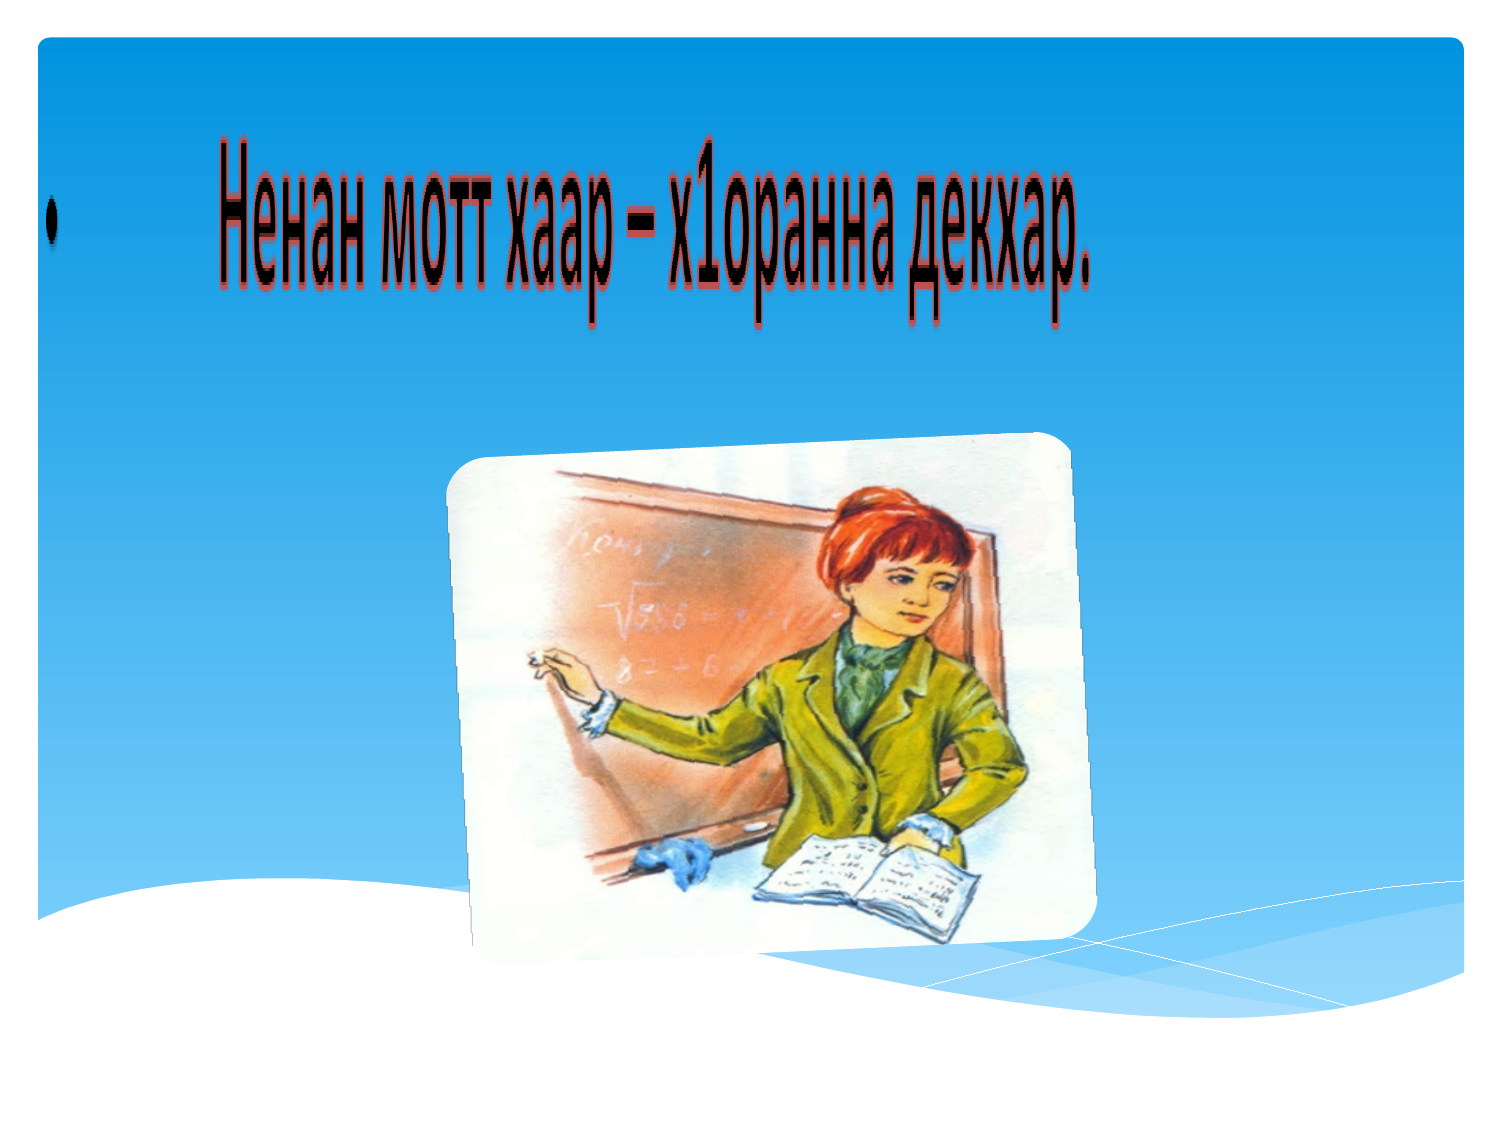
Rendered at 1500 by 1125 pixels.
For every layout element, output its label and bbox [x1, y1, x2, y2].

picture [17, 54, 1098, 965]
